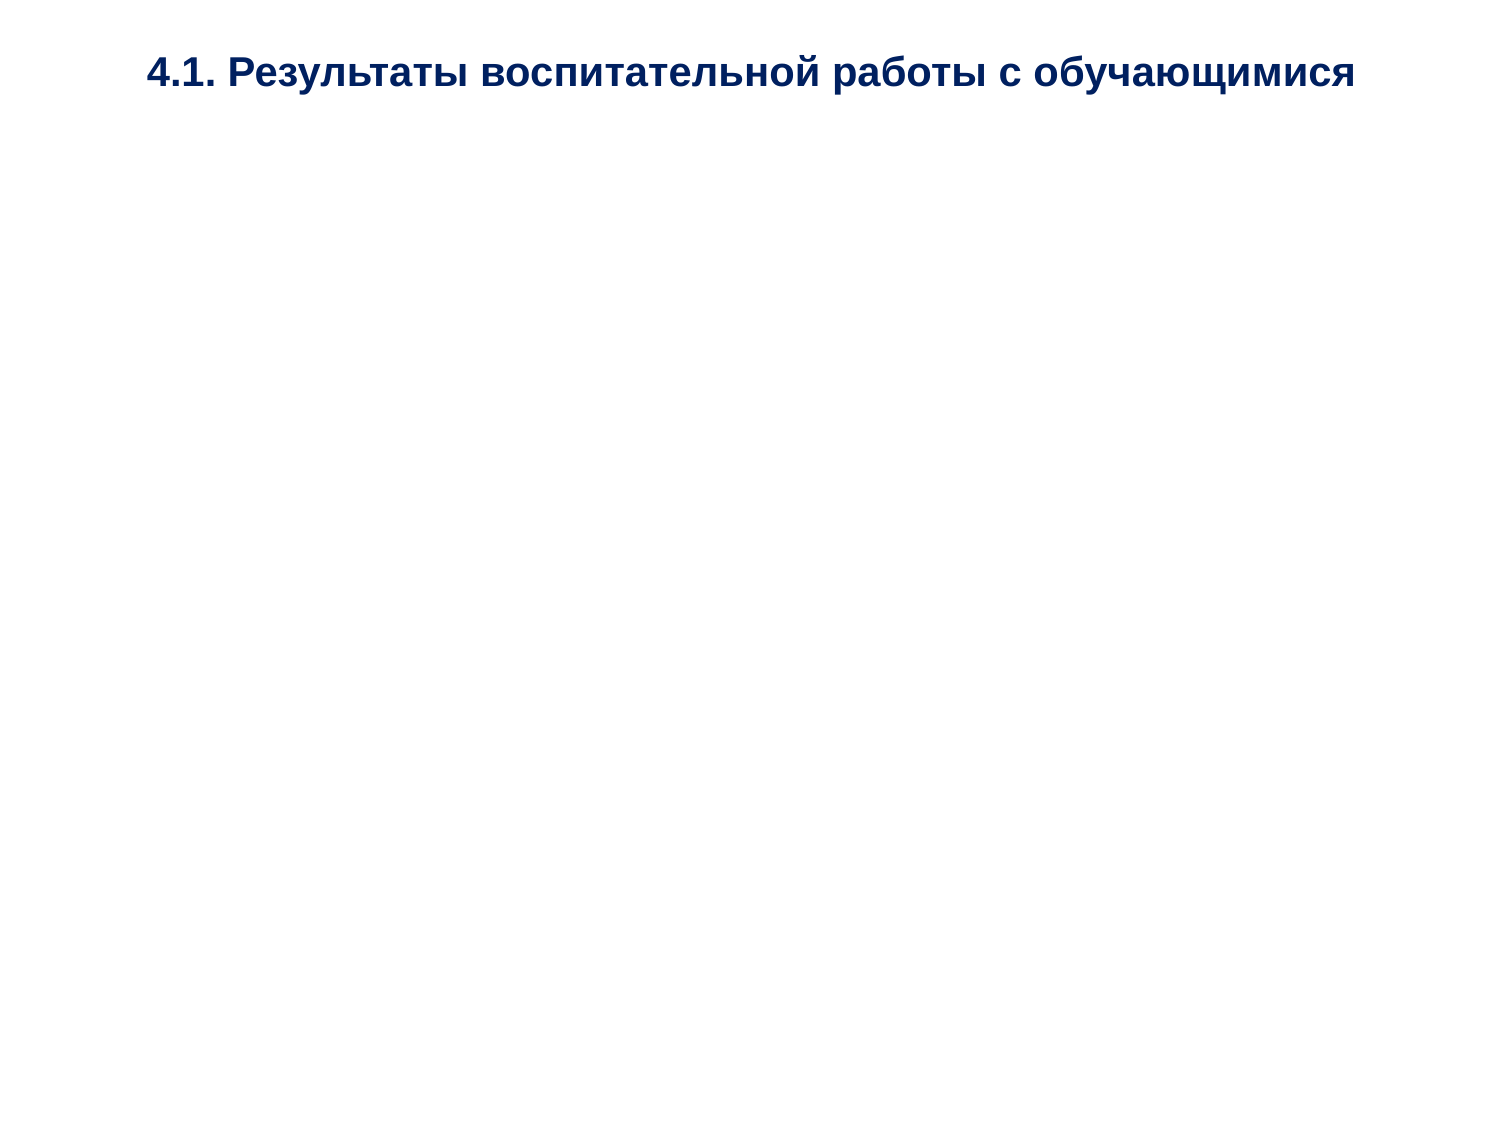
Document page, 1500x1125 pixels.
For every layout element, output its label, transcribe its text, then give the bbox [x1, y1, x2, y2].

title 4.1. Результаты воспитательной работы с обучающимися [76, 19, 1427, 121]
